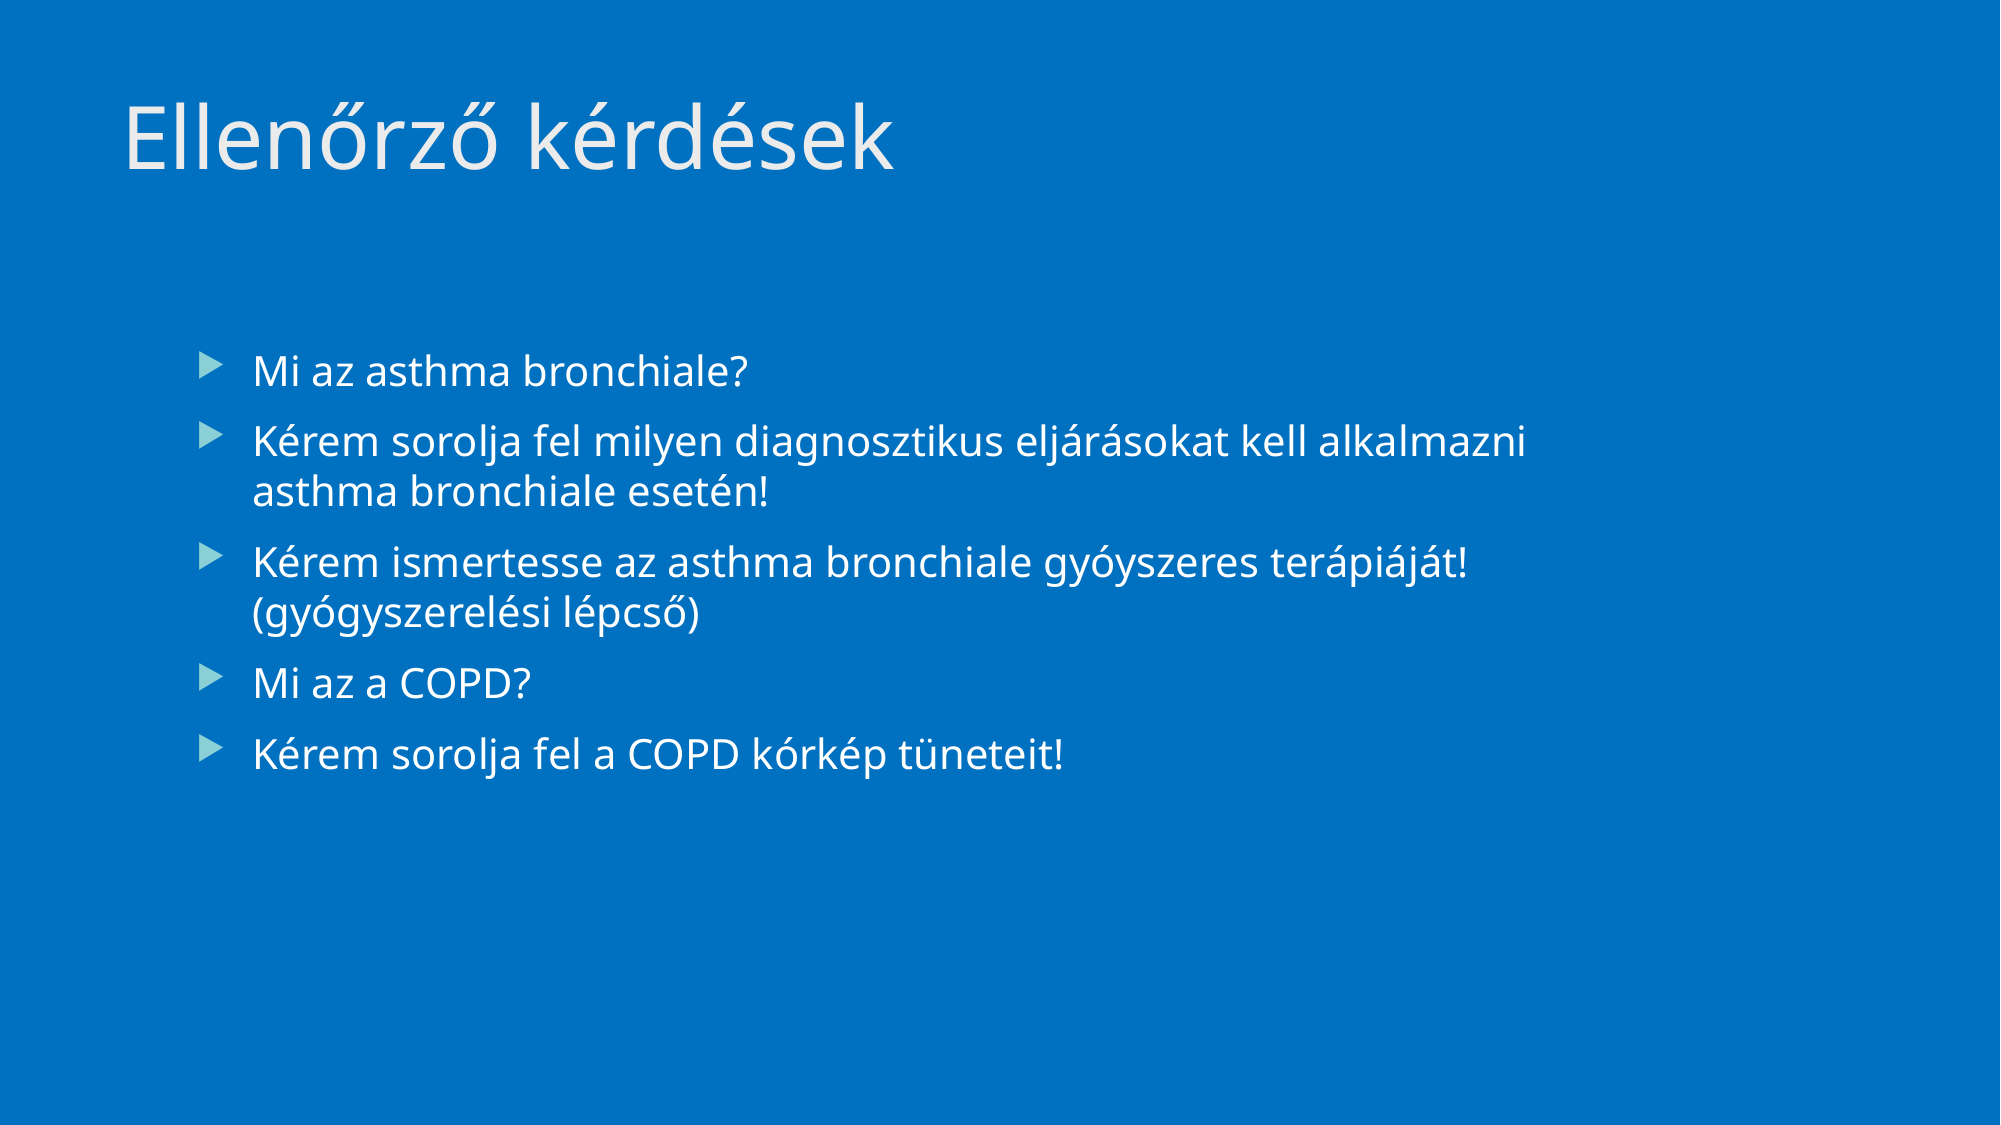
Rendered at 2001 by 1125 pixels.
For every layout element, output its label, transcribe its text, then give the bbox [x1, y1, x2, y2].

list Mi az asthma bronchiale? Kérem sorolja fel milyen diagnosztikus eljárásokat kell alkalmazni asthma bronchiale esetén! Kérem ismertesse az asthma bronchiale gyóyszeres terápiáját! (gyógyszerelési lépcső) Mi az a COPD? Kérem sorolja fel a COPD kórkép tüneteit! [181, 336, 1649, 1025]
title Ellenőrző kérdések [106, 74, 1649, 304]
